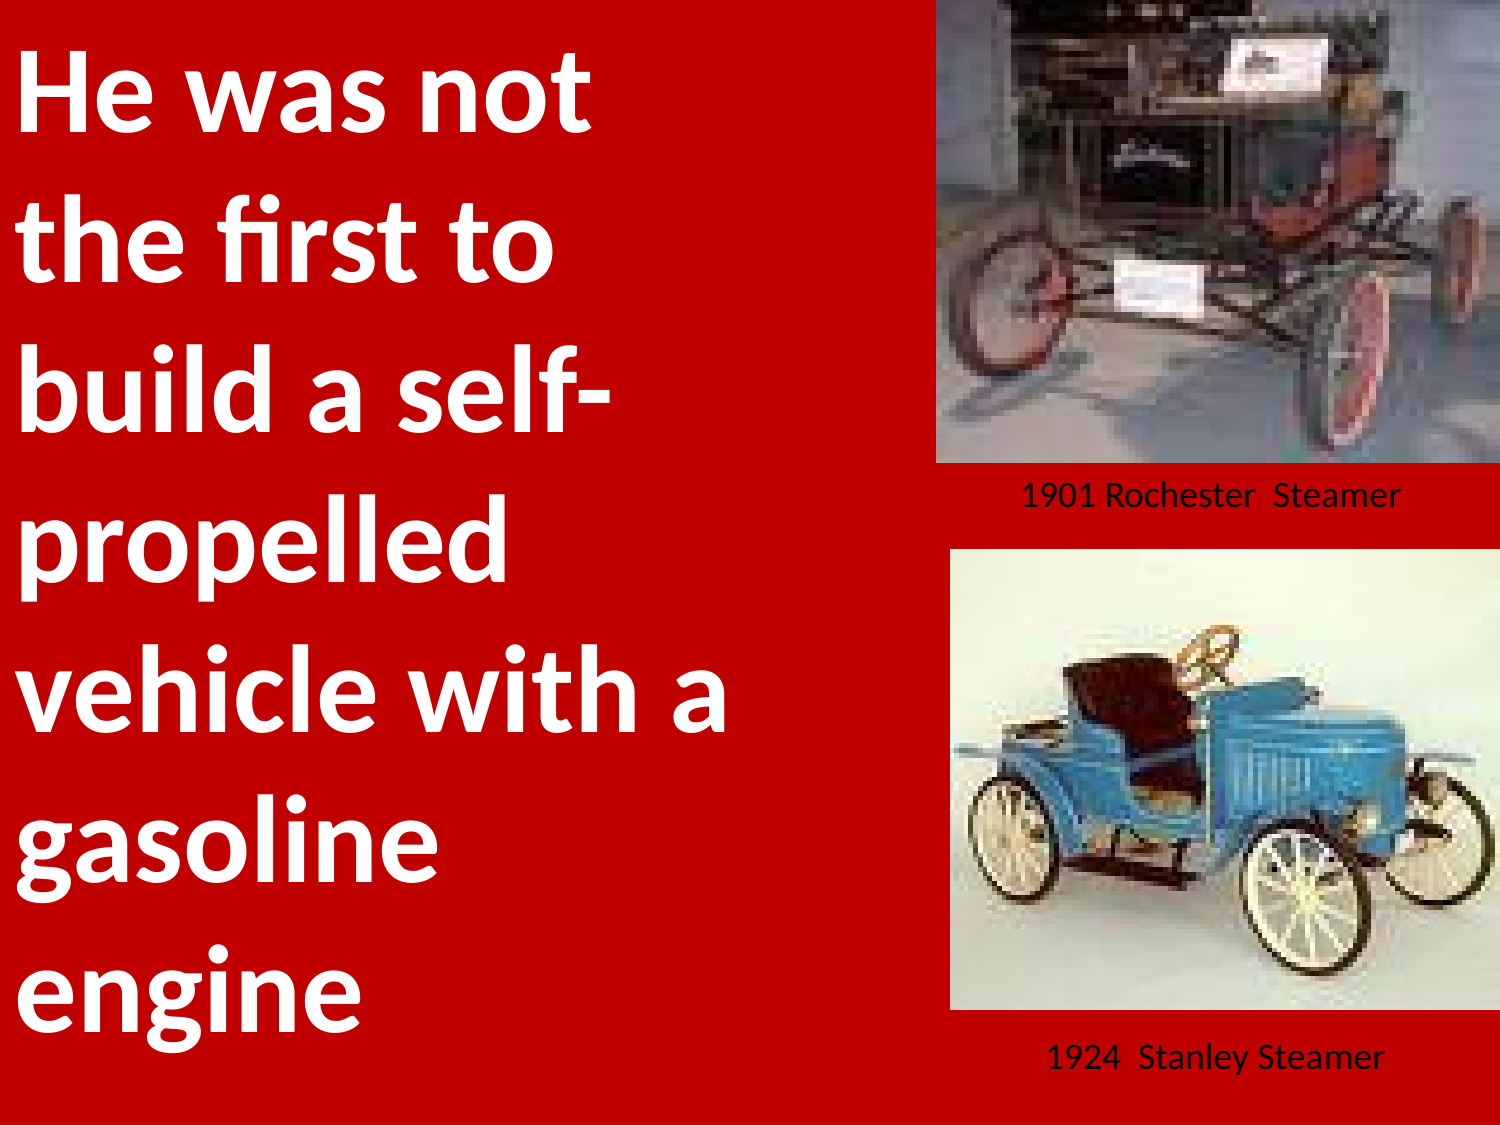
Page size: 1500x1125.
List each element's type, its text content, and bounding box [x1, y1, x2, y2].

picture [935, 0, 1500, 463]
text_box He was not the first to build a self-propelled vehicle with a gasoline engine [0, 0, 750, 1065]
text_box 1924 Stanley Steamer [962, 1024, 1438, 1085]
text_box 1901 Rochester Steamer [937, 470, 1500, 523]
picture [949, 549, 1500, 1011]
